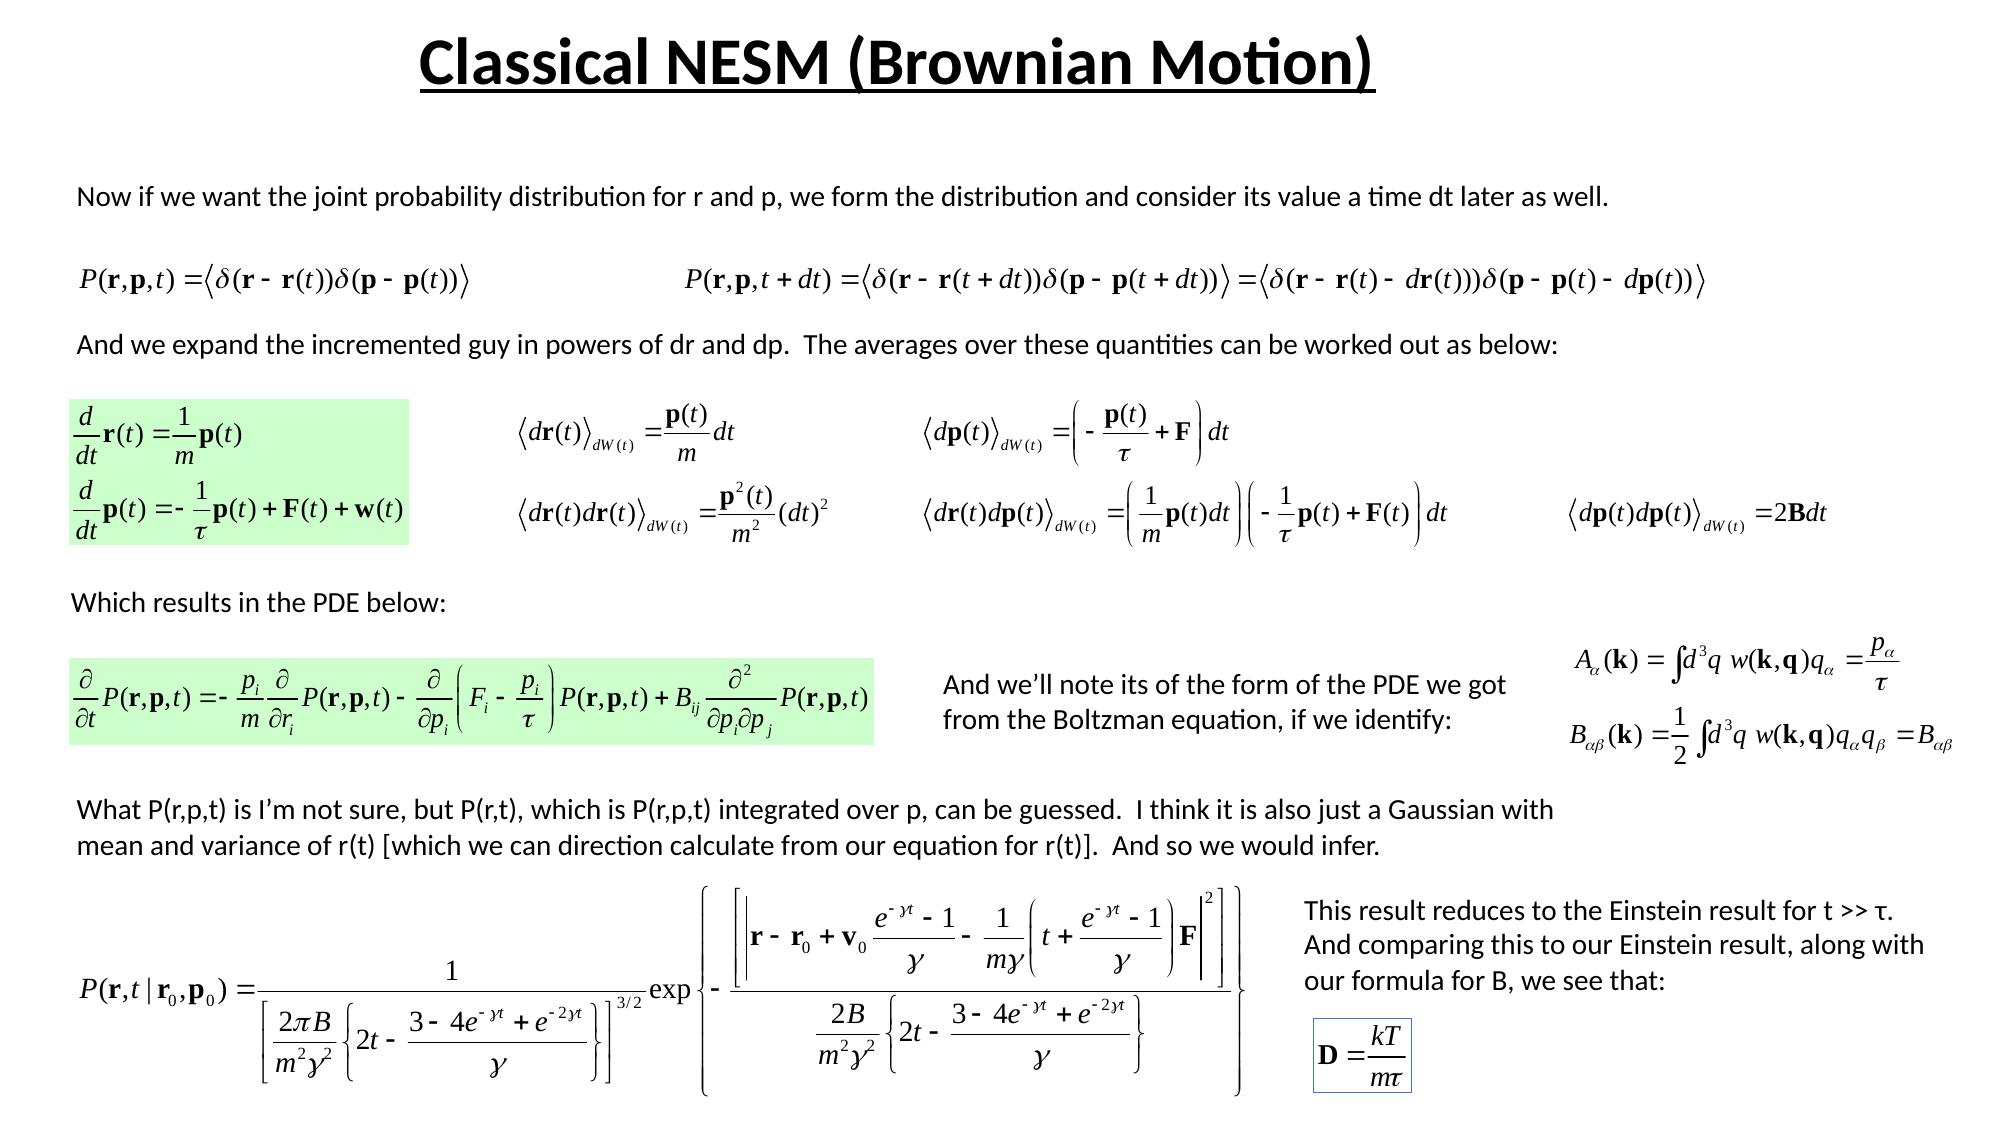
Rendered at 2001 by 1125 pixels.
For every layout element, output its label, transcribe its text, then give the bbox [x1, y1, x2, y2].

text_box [74, 881, 1254, 1102]
text_box This result reduces to the Einstein result for t >> τ. And comparing this to our Einstein result, along with our formula for B, we see that: [1289, 883, 1959, 1004]
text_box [514, 395, 1832, 553]
text_box And we’ll note its of the form of the PDE we got from the Boltzman equation, if we identify: [928, 657, 1537, 743]
text_box Which results in the PDE below: [56, 576, 543, 627]
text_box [69, 398, 410, 546]
text_box Classical NESM (Brownian Motion) [405, 10, 1422, 106]
text_box And we expand the incremented guy in powers of dr and dp. The averages over these quantities can be worked out as below: [61, 318, 1631, 369]
text_box What P(r,p,t) is I’m not sure, but P(r,t), which is P(r,p,t) integrated over p, can be guessed. I think it is also just a Gaussian with mean and variance of r(t) [which we can direction calculate from our equation for r(t)]. And so we would infer. [61, 783, 1631, 869]
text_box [74, 257, 1711, 305]
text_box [1313, 1018, 1412, 1093]
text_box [69, 657, 875, 746]
text_box Now if we want the joint probability distribution for r and p, we form the distribution and consider its value a time dt later as well. [61, 170, 1763, 220]
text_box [1564, 623, 1960, 771]
